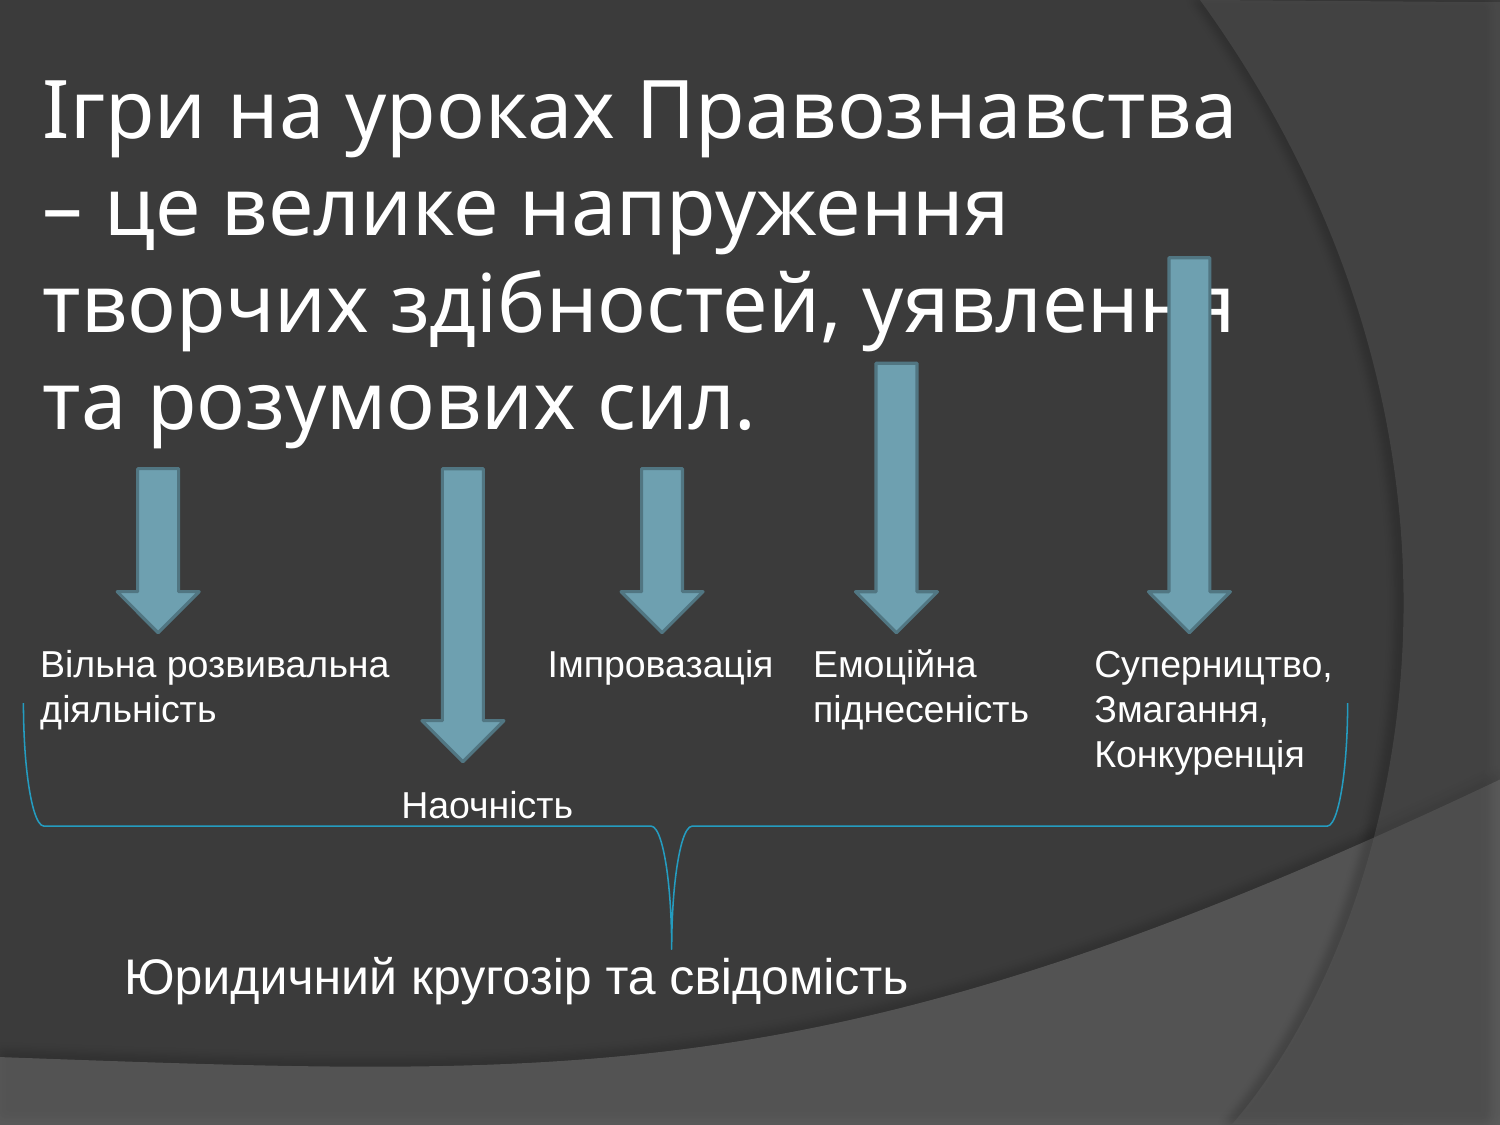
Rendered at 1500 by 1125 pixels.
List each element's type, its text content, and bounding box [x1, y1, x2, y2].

text_box [115, 467, 201, 632]
text_box [440, 467, 485, 703]
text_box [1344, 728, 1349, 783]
text_box Імпровазація [533, 632, 789, 693]
text_box [619, 467, 705, 632]
text_box Вільна розвивальна діяльність [25, 632, 405, 703]
title Ігри на уроках Правознавства – це велике напруження творчих здібностей, уявлення та розумових сил. [35, 35, 1278, 469]
text_box [22, 703, 1349, 937]
text_box Наочність [376, 827, 589, 834]
text_box [1147, 256, 1232, 632]
text_box [854, 361, 939, 632]
text_box Емоційна піднесеність [798, 632, 1045, 703]
text_box Суперництво, Змагання, Конкуренція [1079, 632, 1349, 703]
text_box Юридичний кругозір та свідомість [109, 937, 924, 1013]
